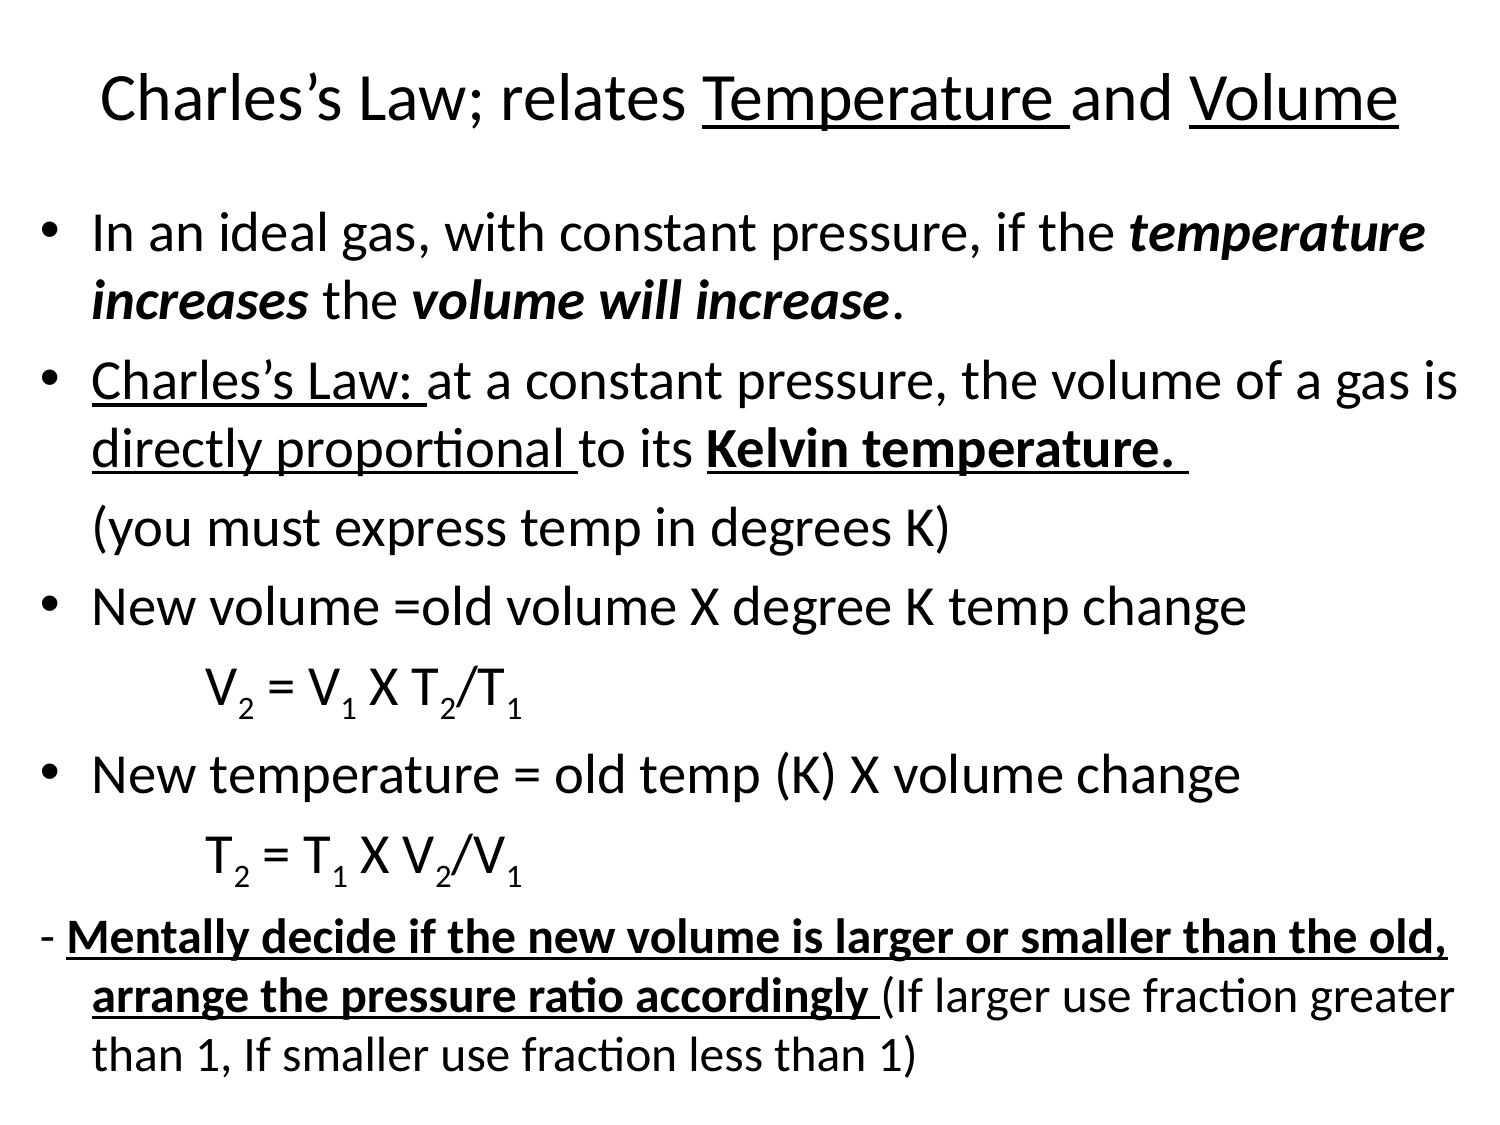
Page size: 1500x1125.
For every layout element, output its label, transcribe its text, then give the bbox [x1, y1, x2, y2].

list In an ideal gas, with constant pressure, if the temperature increases the volume will increase. Charles’s Law: at a constant pressure, the volume of a gas is directly proportional to its Kelvin temperature. (you must express temp in degrees K) New volume =old volume X degree K temp change V2 = V1 X T2/T1 New temperature = old temp (K) X volume change T2 = T1 X V2/V1 - Mentally decide if the new volume is larger or smaller than the old, arrange the pressure ratio accordingly (If larger use fraction greater than 1, If smaller use fraction less than 1) [24, 187, 1475, 1100]
title Charles’s Law; relates Temperature and Volume [24, 24, 1475, 163]
